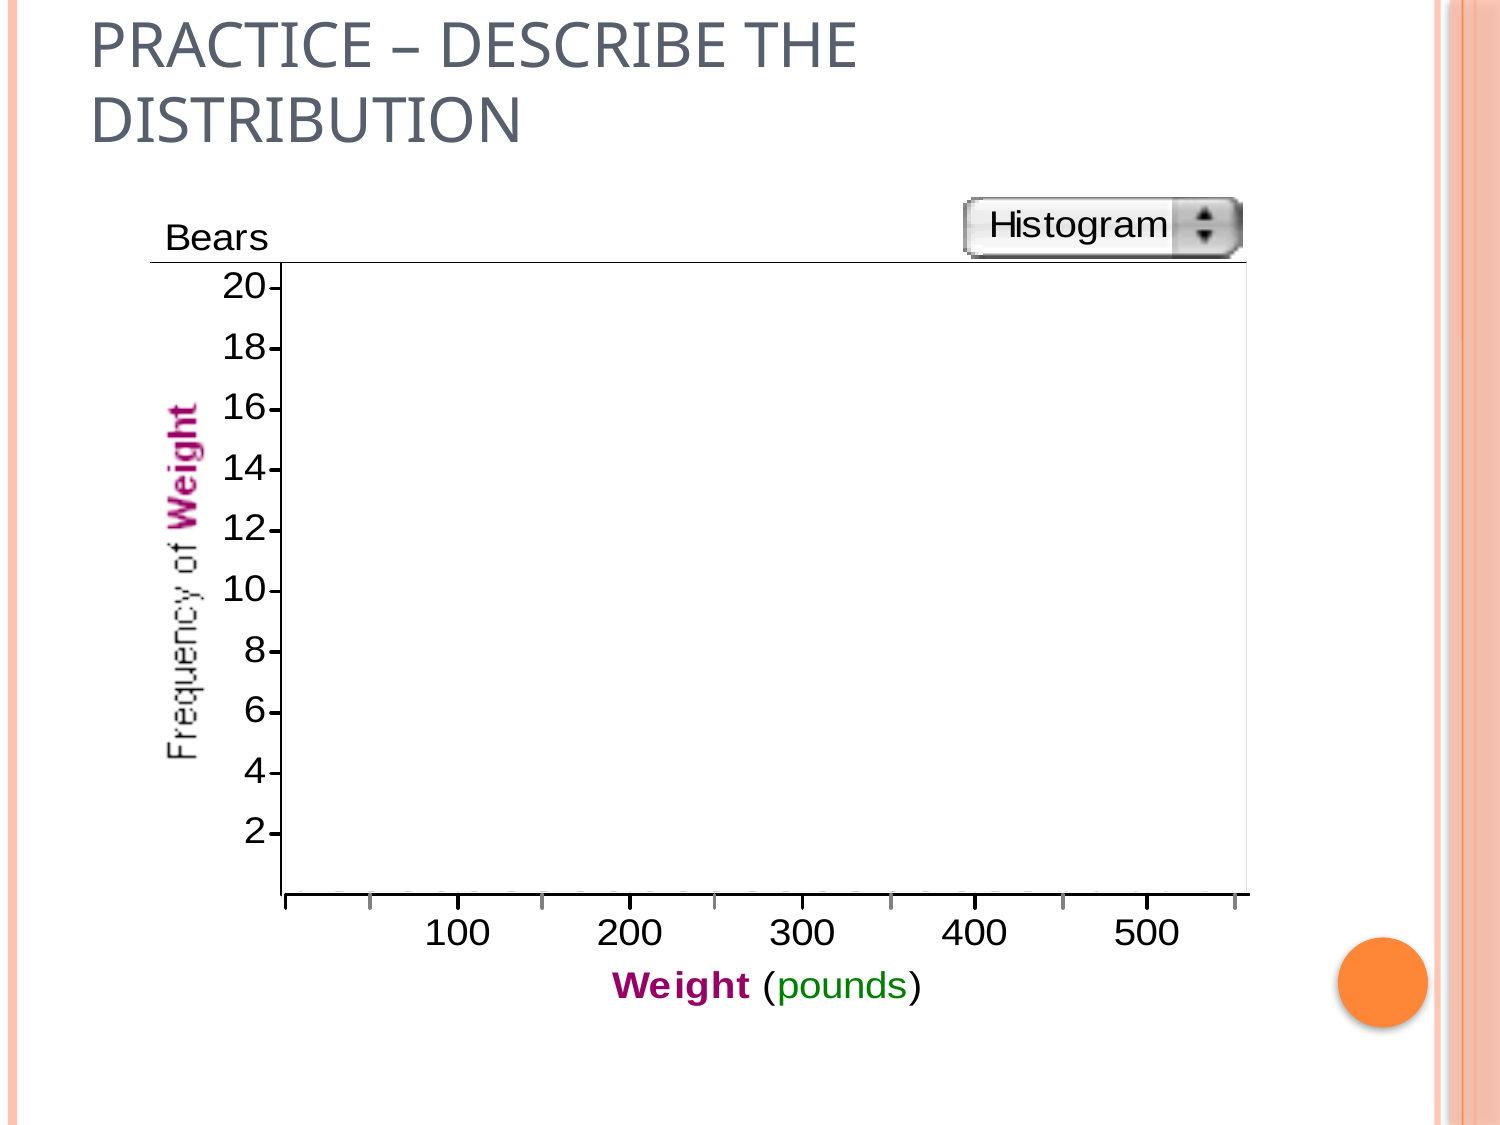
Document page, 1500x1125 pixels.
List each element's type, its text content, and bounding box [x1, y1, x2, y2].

title Practice – Describe the Distribution [75, 45, 1300, 163]
picture [149, 186, 1251, 1013]
